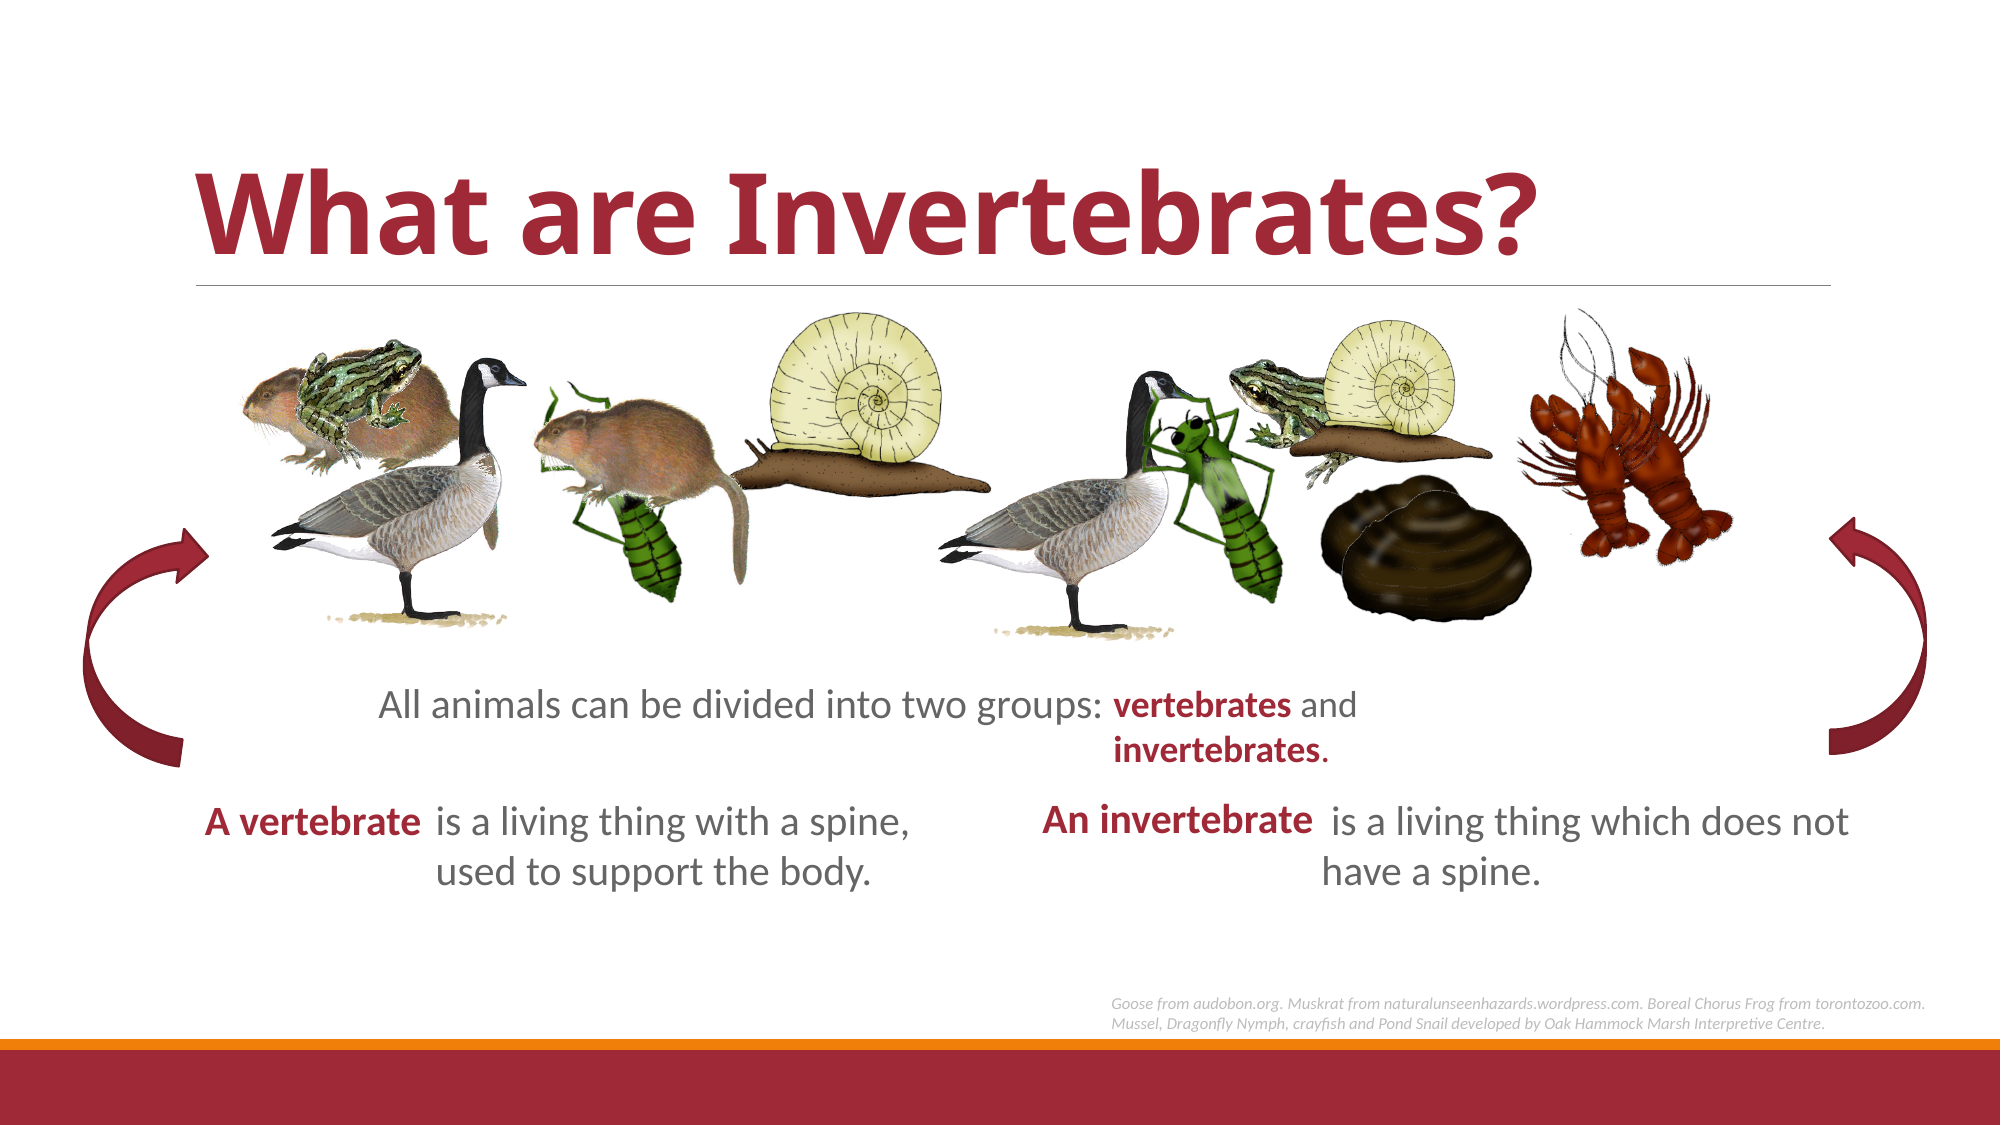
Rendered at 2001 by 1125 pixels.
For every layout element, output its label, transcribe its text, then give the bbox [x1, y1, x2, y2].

text_box [82, 527, 209, 768]
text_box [1048, 302, 1666, 625]
text_box [1828, 516, 1927, 755]
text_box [267, 318, 771, 635]
text_box All animals can be divided into two groups: [363, 669, 1129, 735]
text_box vertebrates and invertebrates. [1098, 672, 1597, 868]
text_box Goose from audobon.org. Muskrat from naturalunseenhazards.wordpress.com. Boreal Chorus Frog from torontozoo.com. Mussel, Dragonfly Nymph, crayfish and Pond Snail developed by Oak Hammock Marsh Interpretive Centre. [1096, 985, 1976, 1040]
picture [1604, 267, 1651, 288]
text_box A vertebrate [190, 786, 537, 901]
title What are Invertebrates? [180, 47, 1830, 285]
text_box is a living thing with a spine, used to support the body. [420, 786, 931, 951]
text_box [224, 288, 1722, 649]
text_box is a living thing which does not have a spine. [1306, 786, 1902, 951]
text_box An invertebrate [1027, 783, 1306, 899]
picture [1722, 411, 1778, 541]
